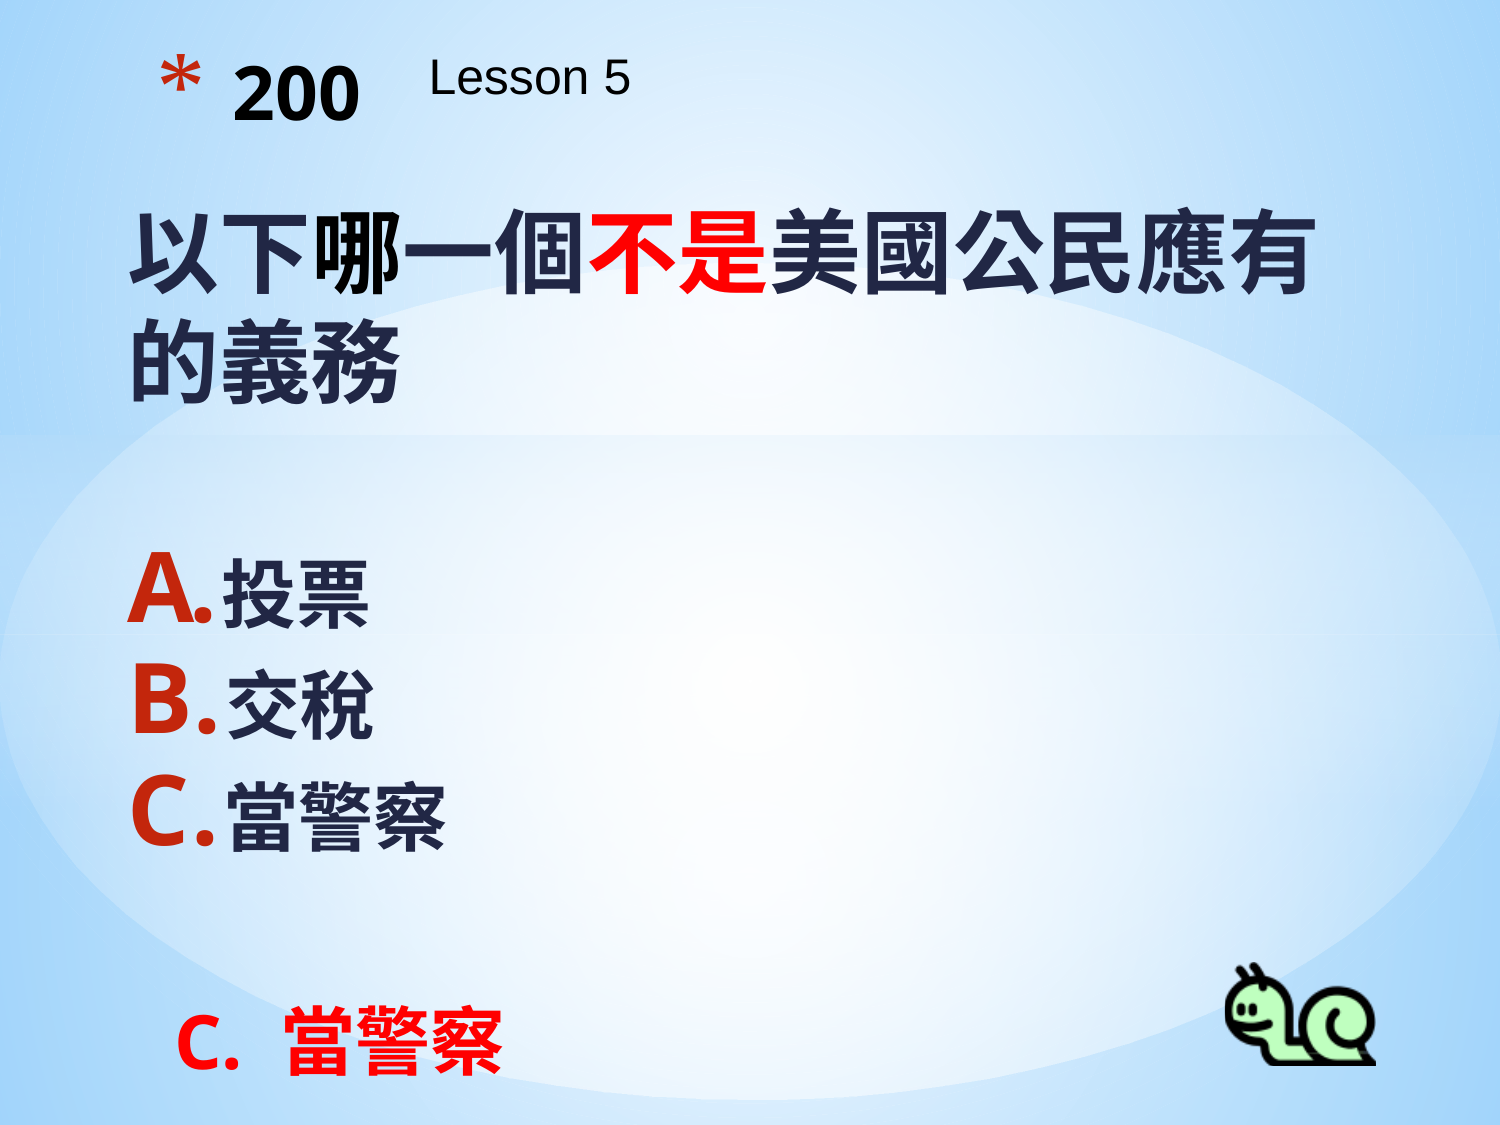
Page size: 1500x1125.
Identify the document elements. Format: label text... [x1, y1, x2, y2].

title 200 [112, 37, 1388, 225]
picture [1224, 962, 1377, 1067]
subtitle 以下哪一個不是美國公民應有的義務 投票 交稅 當警察 [112, 187, 1413, 988]
text_box Lesson 5 [413, 37, 661, 173]
text_box C. 當警察 [159, 987, 521, 1125]
